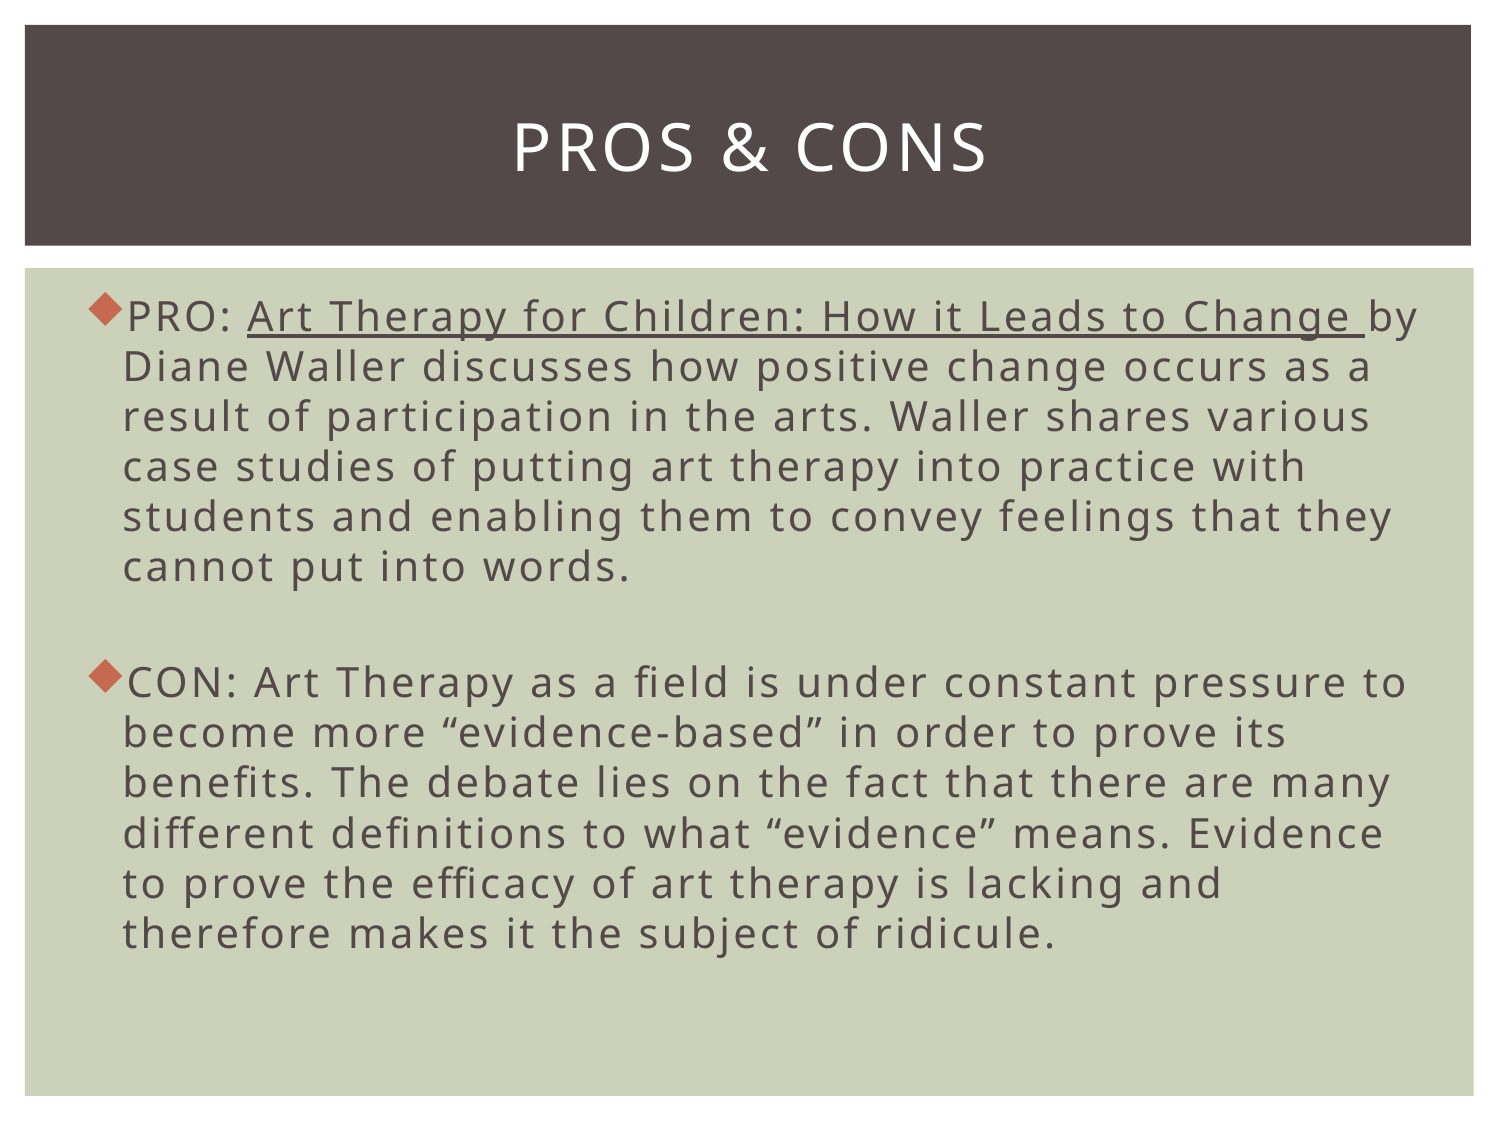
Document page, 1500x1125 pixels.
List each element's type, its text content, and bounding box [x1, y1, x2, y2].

list PRO: Art Therapy for Children: How it Leads to Change by Diane Waller discusses how positive change occurs as a result of participation in the arts. Waller shares various case studies of putting art therapy into practice with students and enabling them to convey feelings that they cannot put into words. CON: Art Therapy as a field is under constant pressure to become more “evidence-based” in order to prove its benefits. The debate lies on the fact that there are many different definitions to what “evidence” means. Evidence to prove the efficacy of art therapy is lacking and therefore makes it the subject of ridicule. [62, 281, 1442, 1005]
title Pros & cons [62, 58, 1438, 232]
